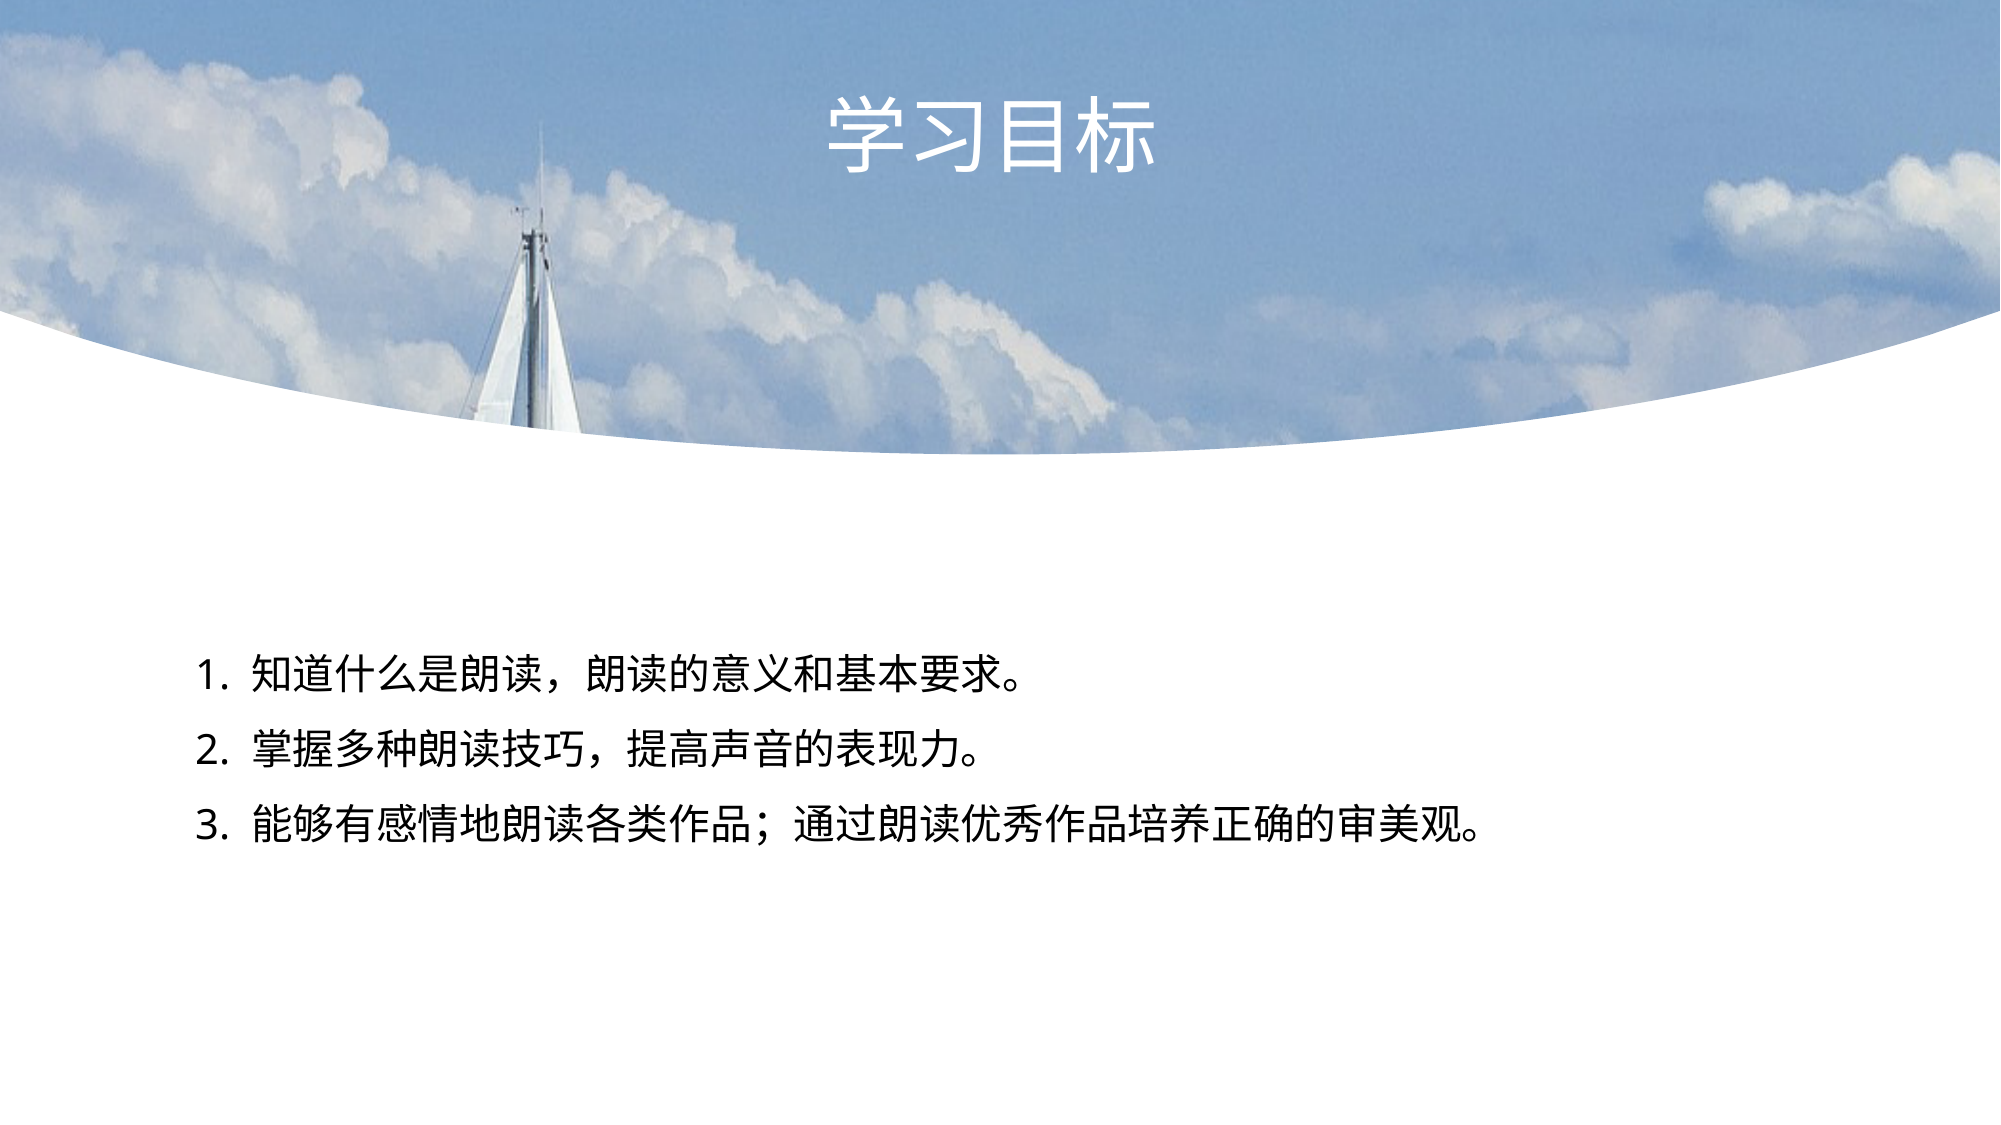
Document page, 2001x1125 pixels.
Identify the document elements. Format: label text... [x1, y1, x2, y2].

text_box 1. 知道什么是朗读，朗读的意义和基本要求。 2. 掌握多种朗读技巧，提高声音的表现力。 3. 能够有感情地朗读各类作品；通过朗读优秀作品培养正确的审美观。 [180, 615, 1778, 856]
picture [0, 0, 2000, 455]
